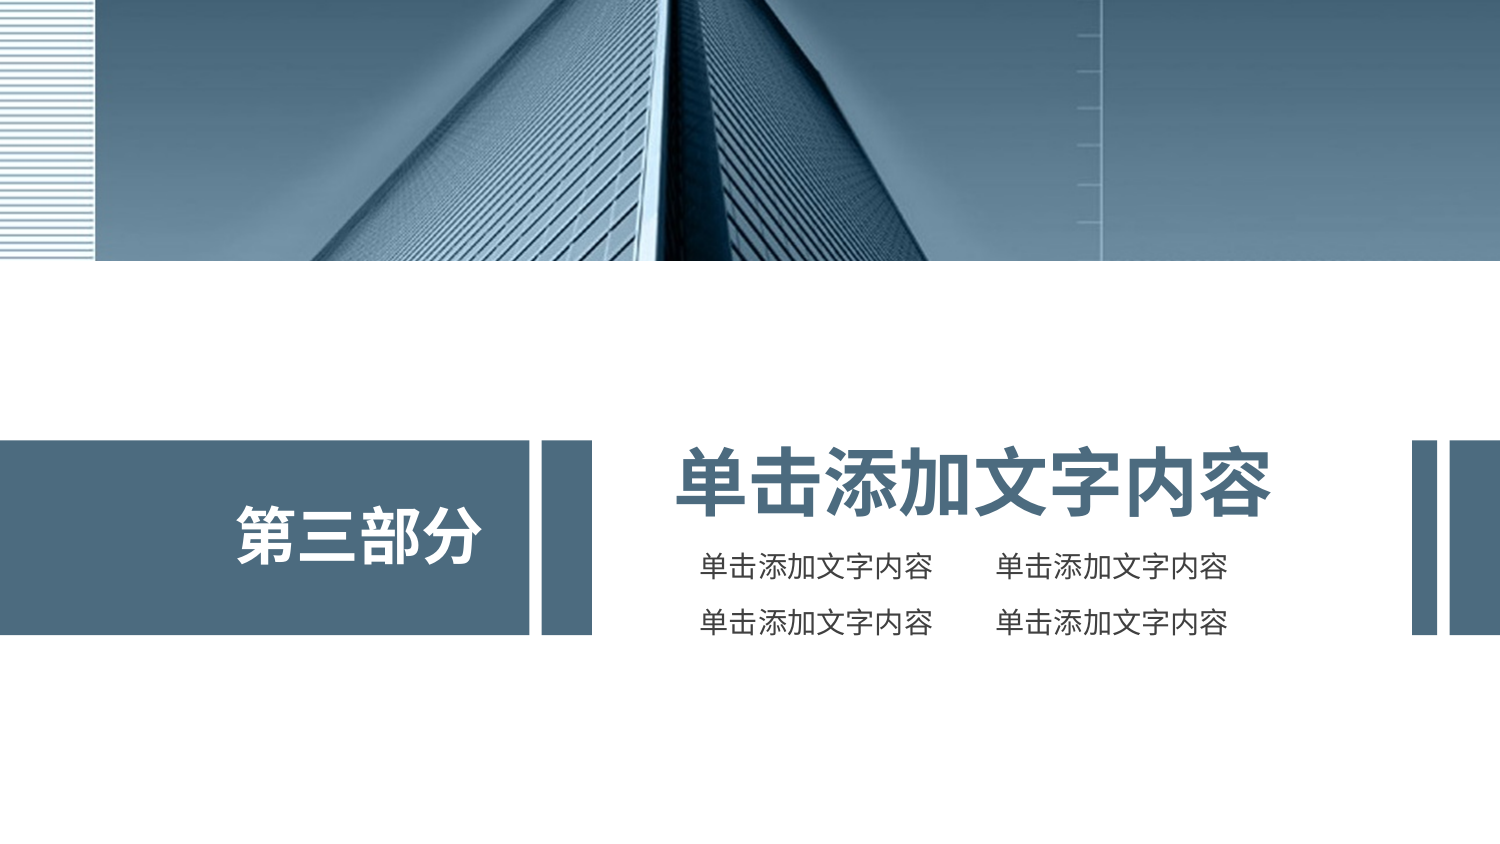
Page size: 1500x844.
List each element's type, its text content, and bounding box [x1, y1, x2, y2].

text_box [1411, 439, 1438, 636]
picture [0, 0, 1500, 261]
text_box [1449, 439, 1500, 636]
text_box [541, 439, 593, 636]
text_box 单击添加文字内容 [984, 599, 1241, 646]
text_box 单击添加文字内容 [984, 542, 1241, 589]
text_box 单击添加文字内容 [688, 599, 945, 646]
text_box 单击添加文字内容 [688, 542, 945, 589]
text_box [0, 439, 531, 636]
text_box 第三部分 [223, 491, 496, 578]
text_box 单击添加文字内容 [661, 429, 1285, 531]
